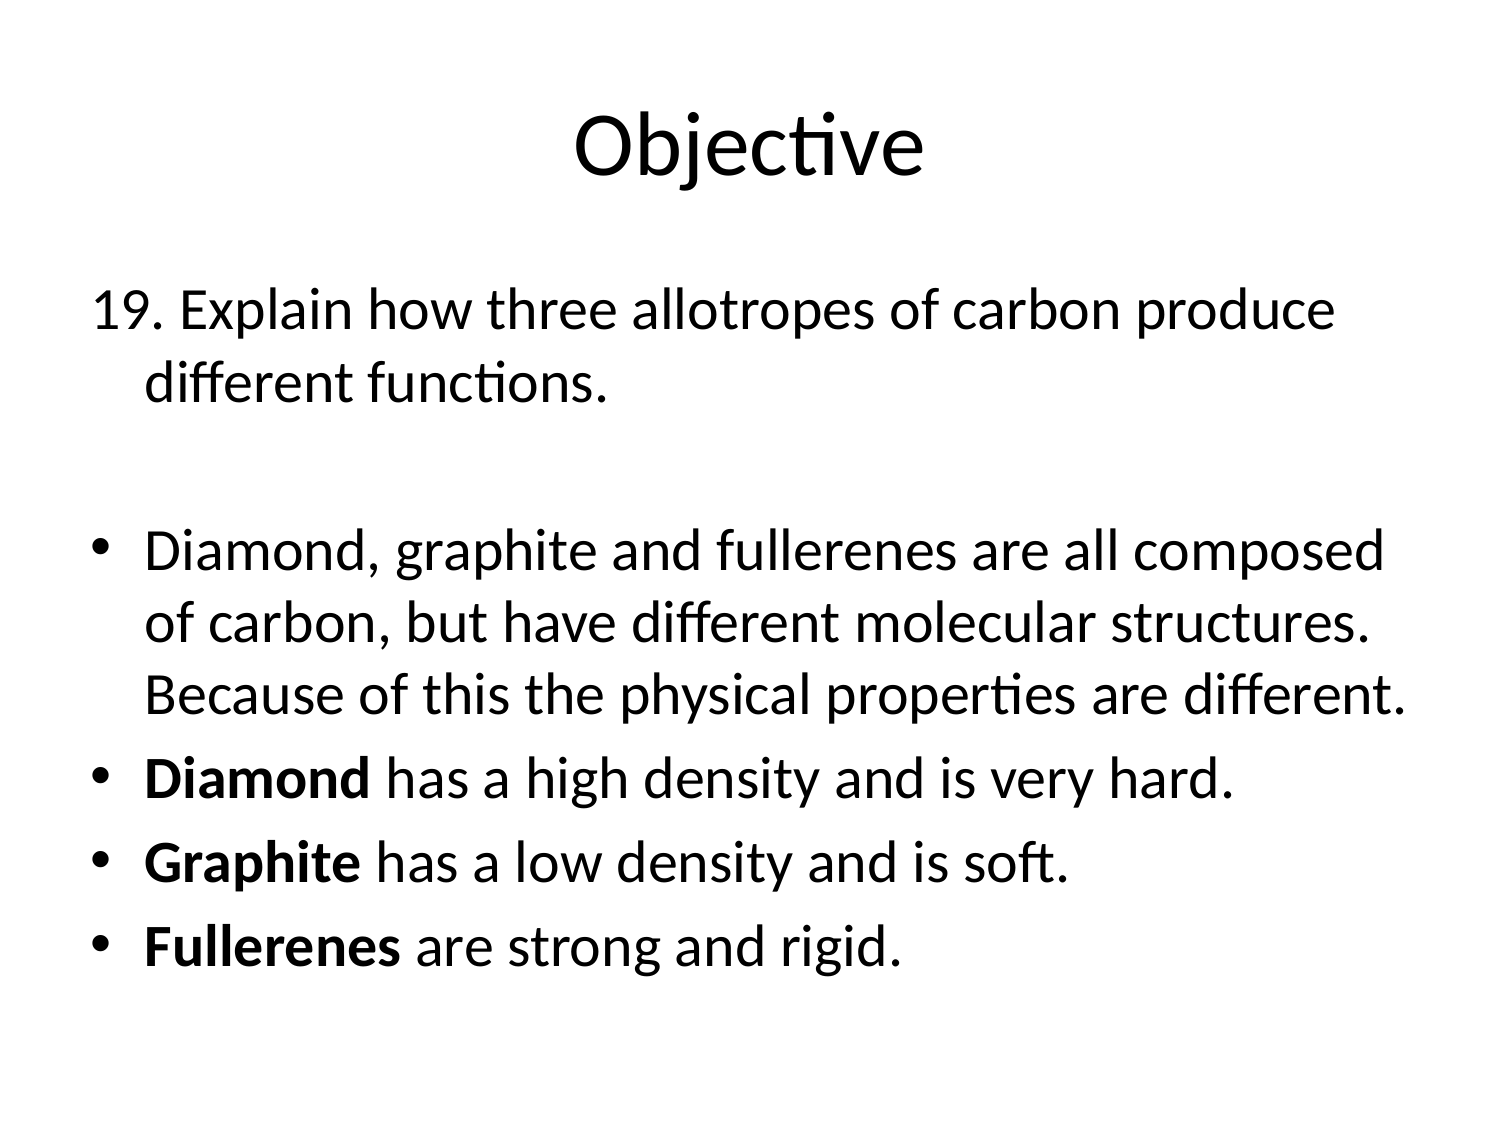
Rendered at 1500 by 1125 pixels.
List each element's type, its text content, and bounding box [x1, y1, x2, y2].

title Objective [75, 45, 1425, 233]
list 19. Explain how three allotropes of carbon produce different functions. Diamond, graphite and fullerenes are all composed of carbon, but have different molecular structures. Because of this the physical properties are different. Diamond has a high density and is very hard. Graphite has a low density and is soft. Fullerenes are strong and rigid. [75, 262, 1425, 1005]
